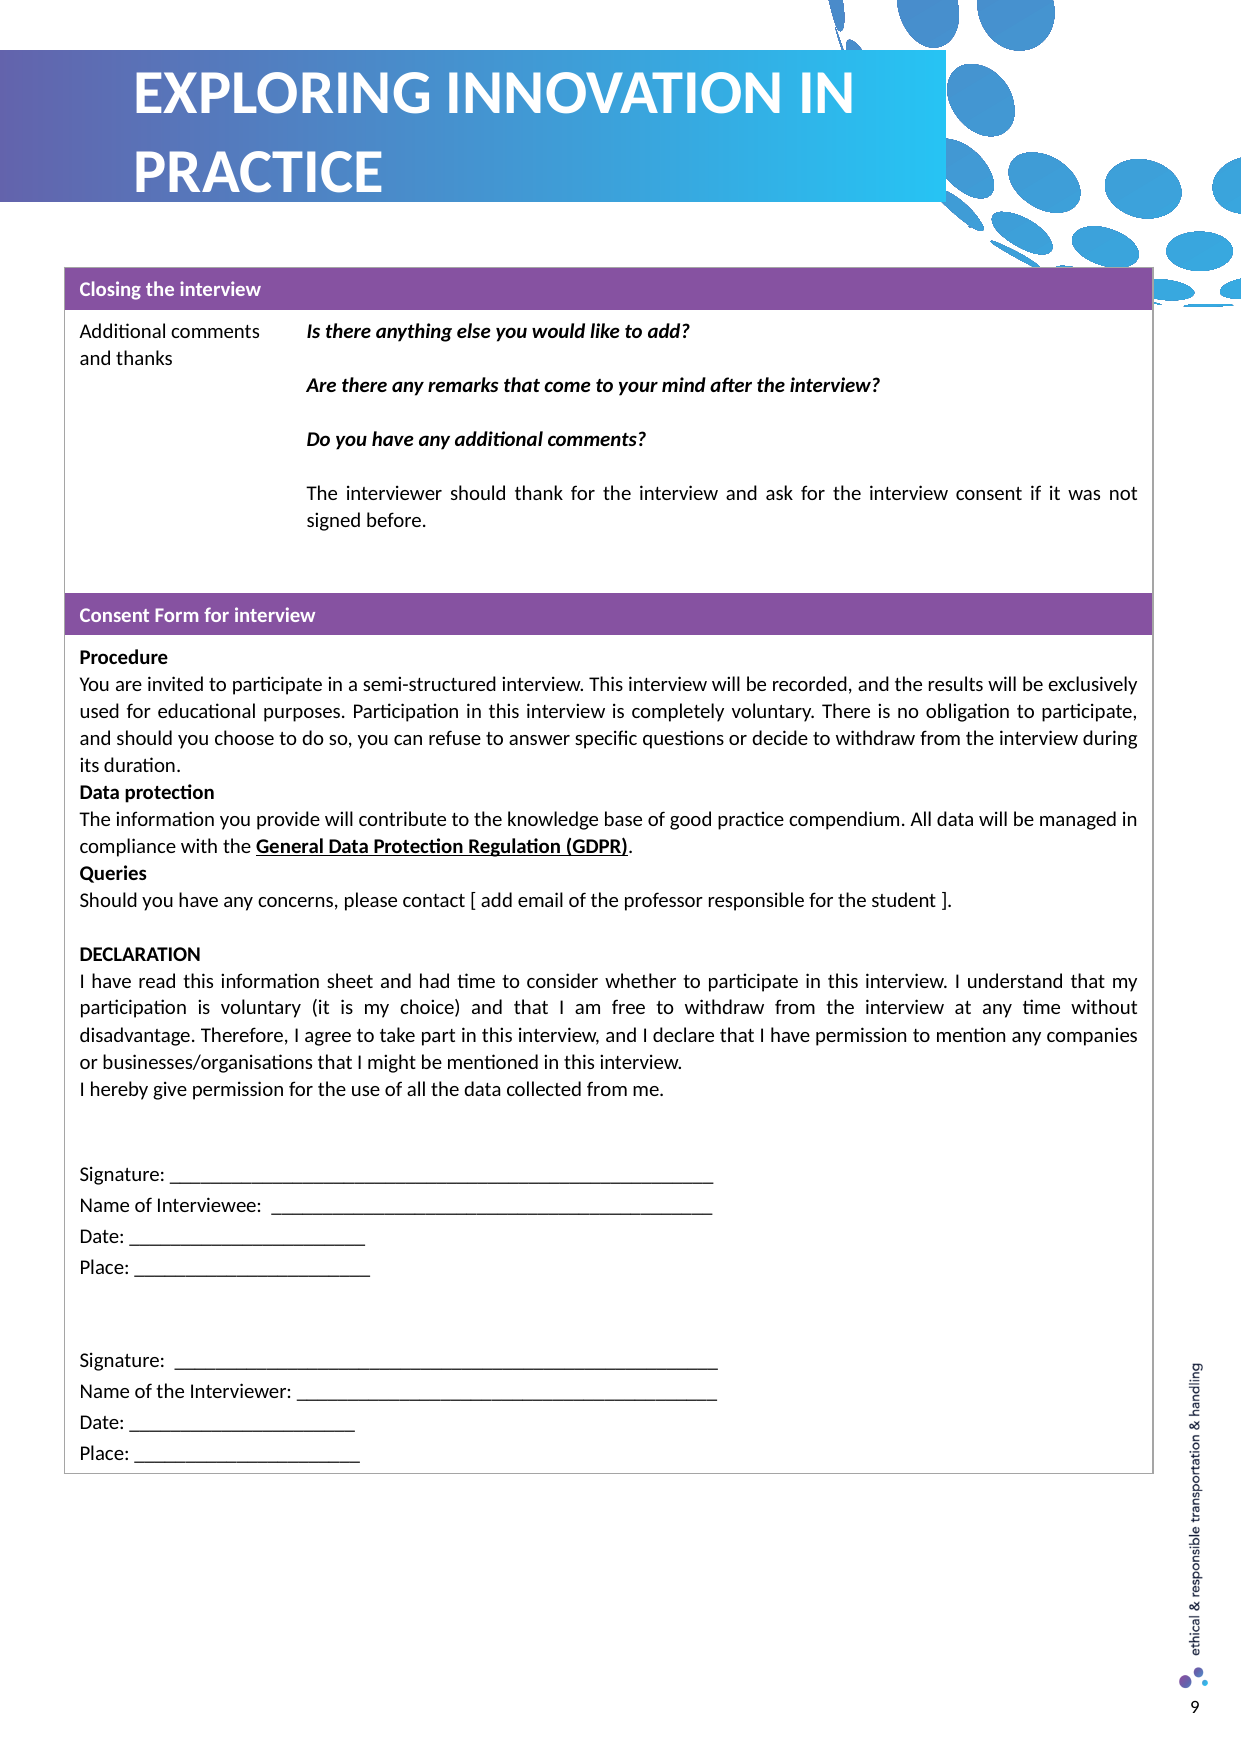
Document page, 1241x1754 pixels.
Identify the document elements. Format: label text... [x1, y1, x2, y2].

text_box [1008, 152, 1081, 213]
text_box [946, 138, 994, 199]
text_box [977, 0, 1055, 51]
table_cell Additional comments and thanks [65, 310, 292, 593]
slide_number 9 [1153, 1676, 1215, 1736]
text_box [828, 0, 845, 50]
table_cell Is there anything else you would like to add? Are there any remarks that come to your mind after the interview? Do you have any additional comments? The interviewer should thank for the interview and ask for the interview consent if it was not signed before. [292, 310, 1152, 593]
table_cell Consent Form for interview [65, 593, 1152, 635]
text_box [1072, 226, 1139, 267]
text_box [1212, 157, 1241, 214]
text_box [1154, 279, 1195, 301]
text_box [991, 211, 1053, 255]
text_box [1166, 231, 1233, 271]
text_box [990, 240, 1040, 267]
picture [1179, 1357, 1217, 1680]
text_box [947, 64, 1015, 137]
text_box [846, 39, 862, 50]
list EXPLORING INNOVATION IN PRACTICE [0, 50, 946, 202]
text_box [1220, 278, 1241, 299]
text_box [897, 0, 959, 48]
text_box [1105, 159, 1182, 219]
table_header Closing the interview [65, 268, 1152, 310]
table_cell Procedure You are invited to participate in a semi-structured interview. This interview will be recorded, and the results will be exclusively used for educational purposes. Participation in this interview is completely voluntary. There is no obligation to participate, and should you choose to do so, you can refuse to answer specific questions or decide to withdraw from the interview during its duration. Data protection The information you provide will contribute to the knowledge base of good practice compendium. All data will be managed in compliance with the General Data Protection Regulation (GDPR). Queries Should you have any concerns, please contact [ add email of the professor responsible for the student ]. DECLARATION I have read this information sheet and had time to consider whether to participate in this interview. I understand that my participation is voluntary (it is my choice) and that I am free to withdraw from the interview at any time without disadvantage. Therefore, I agree to take part in this interview, and I declare that I have permission to mention any companies or businesses/organisations that I might be mentioned in this interview. I hereby give permission for the use of all the data collected from me. Signature: _____________________________________________________ Name of Interviewee: ___________________________________________ Date: _______________________ Place: _______________________ Signature: _____________________________________________________ Name of the Interviewer: _________________________________________ Date: ______________________ Place: ______________________ [65, 635, 1152, 1473]
text_box [941, 191, 984, 231]
